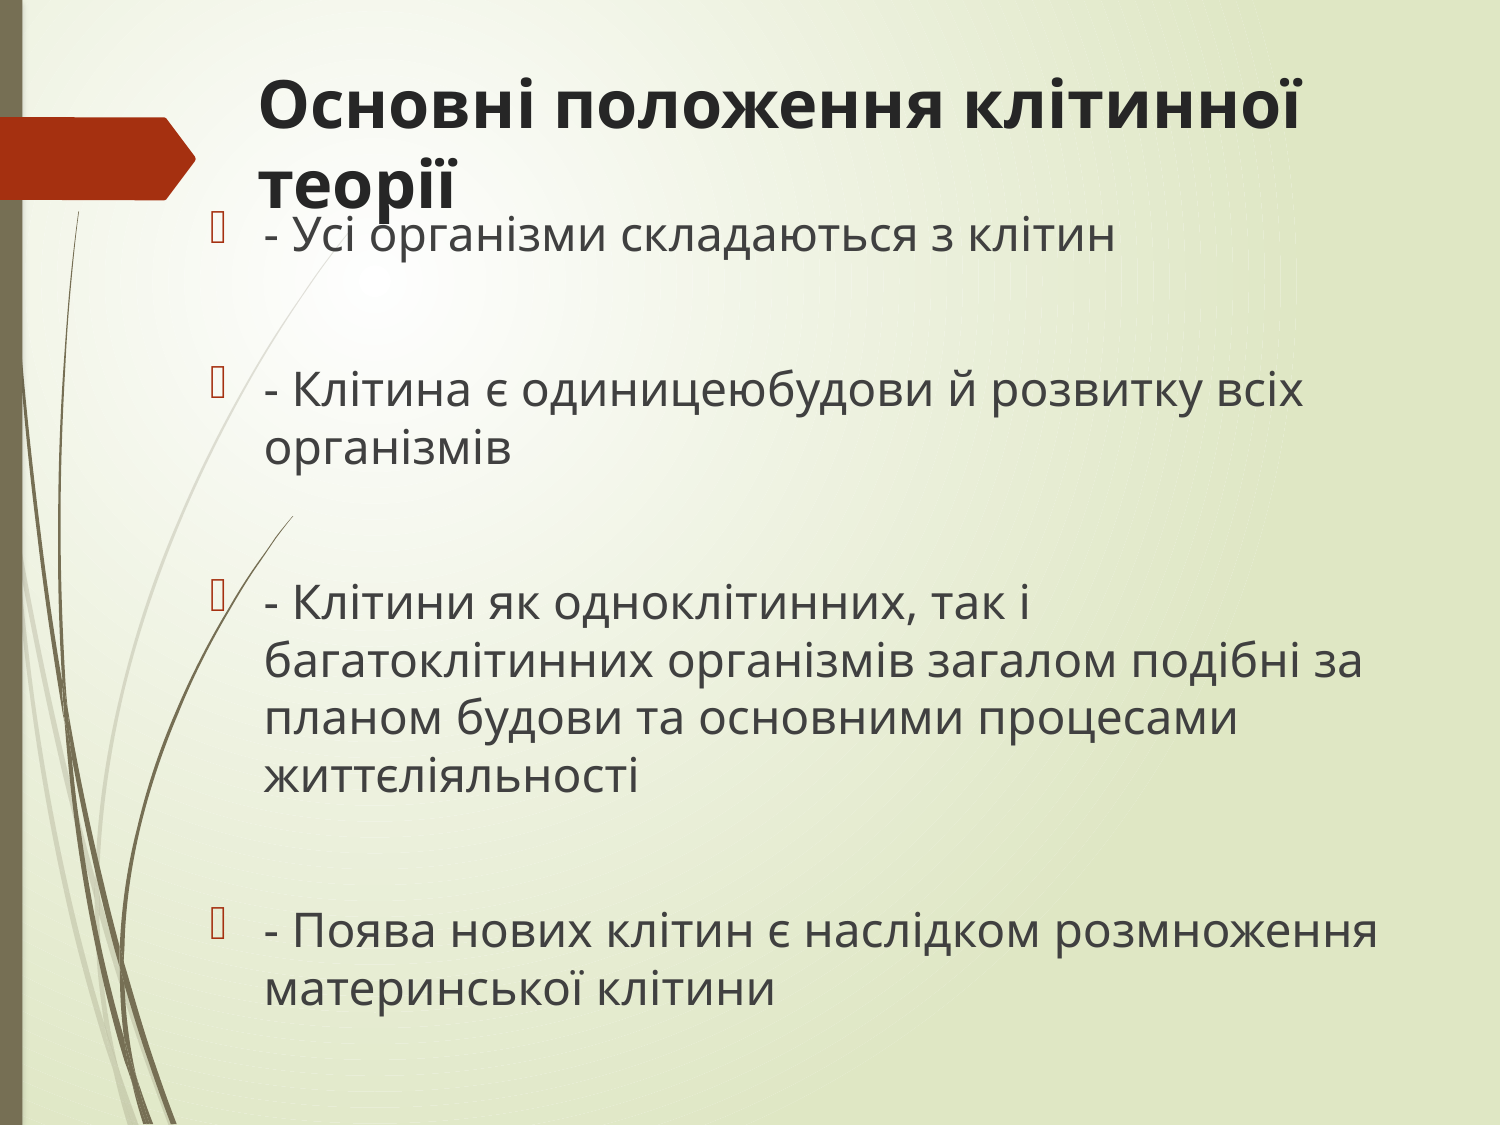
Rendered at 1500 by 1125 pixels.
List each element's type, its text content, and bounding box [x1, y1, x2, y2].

title Основні положення клітинної теорії [242, 54, 1436, 232]
list - Усі організми складаються з клітин - Клітина є одиницеюбудови й розвитку всіх організмів - Клітини як одноклітинних, так і багатоклітинних організмів загалом подібні за планом будови та основними процесами життєліяльності - Поява нових клітин є наслідком розмноження материнської клітини [194, 196, 1416, 1024]
